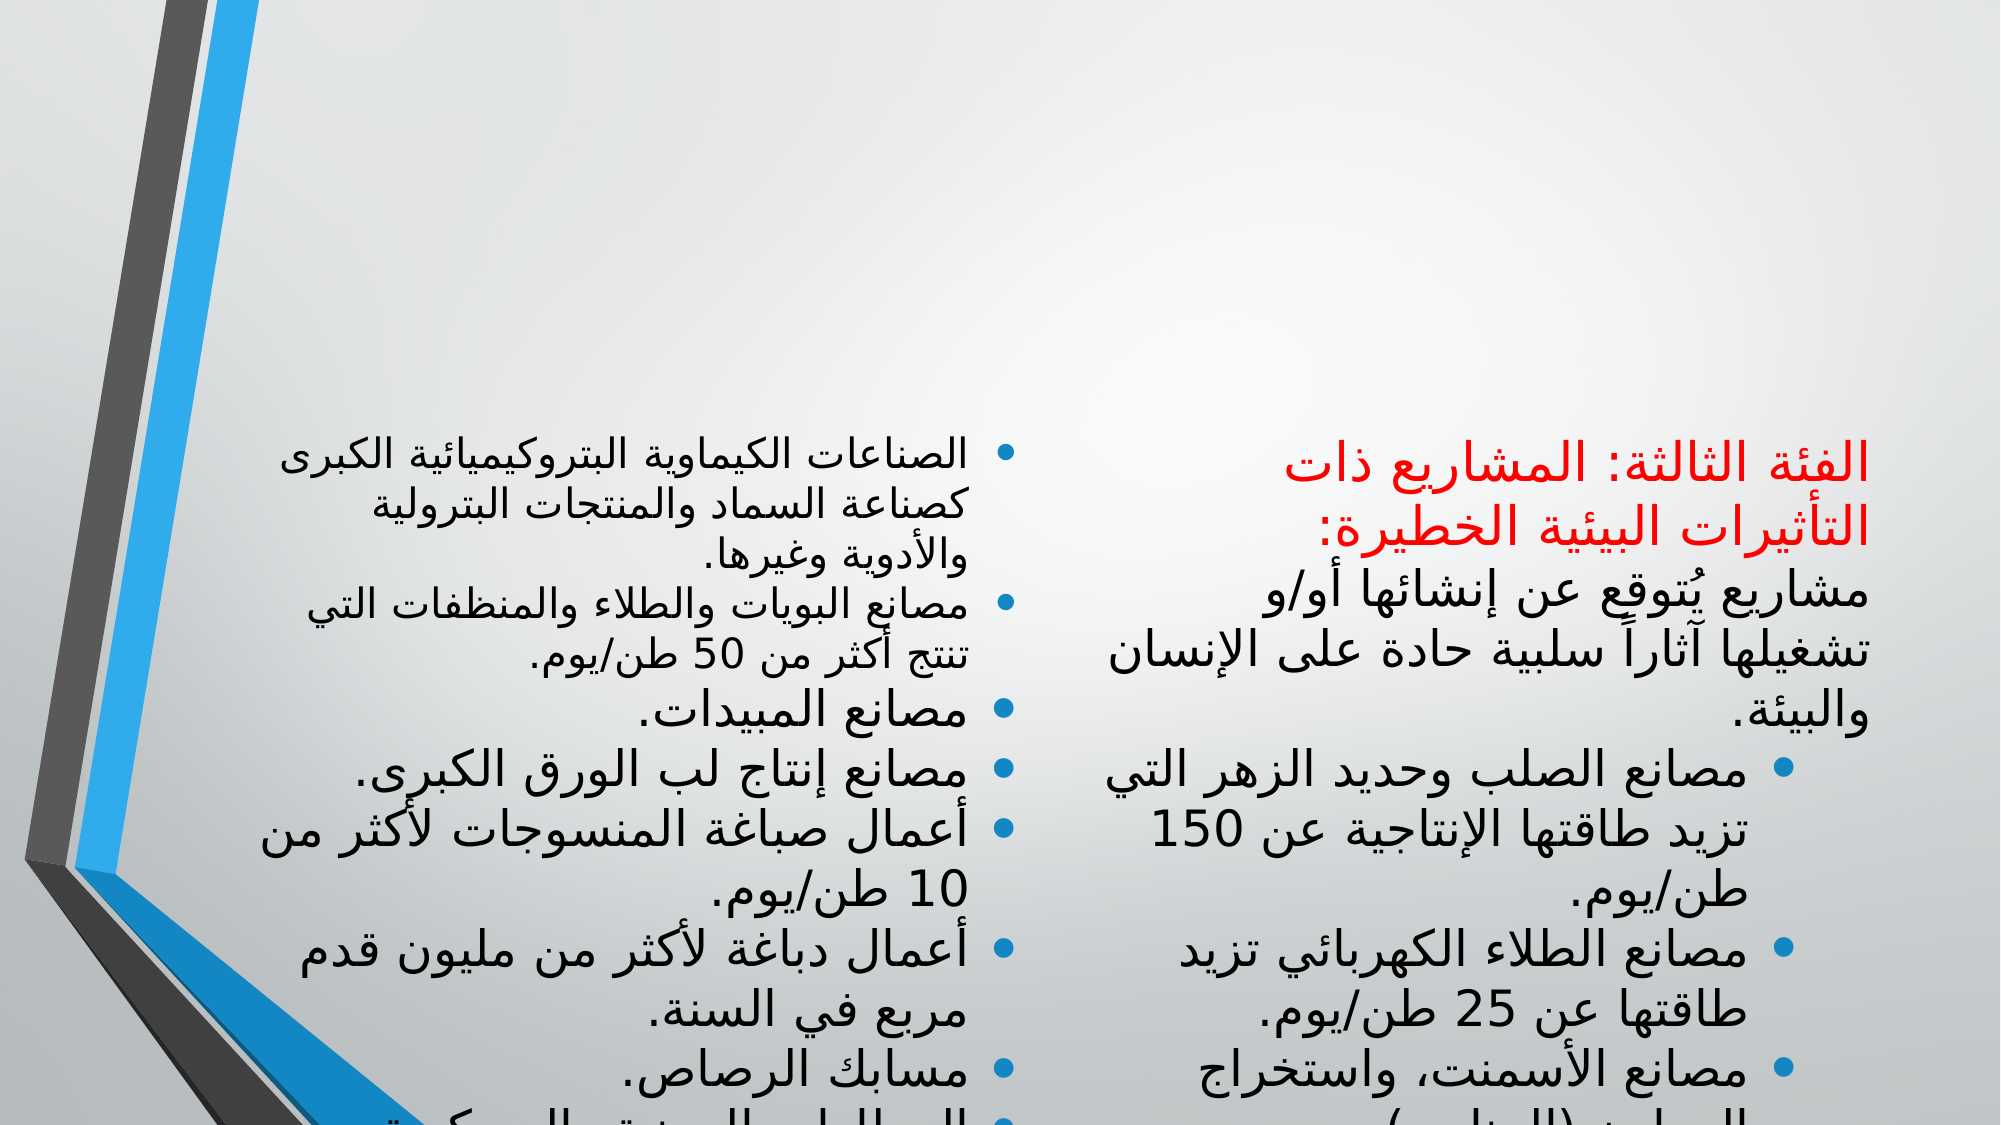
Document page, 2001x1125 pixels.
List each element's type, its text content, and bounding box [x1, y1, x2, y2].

list الصناعات الكيماوية البتروكيميائية الكبرى كصناعة السماد والمنتجات البترولية والأدوية وغيرها. مصانع البويات والطلاء والمنظفات التي تنتج أكثر من 50 طن/يوم. مصانع المبيدات. مصانع إنتاج لب الورق الكبرى. أعمال صباغة المنسوجات لأكثر من 10 طن/يوم. أعمال دباغة لأكثر من مليون قدم مربع في السنة. مسابك الرصاص. المطارات المدنية والعسكرية. [243, 419, 1083, 950]
list الفئة الثالثة: المشاريع ذات التأثيرات البيئية الخطيرة: مشاريع يُتوقع عن إنشائها أو/و تشغيلها آثاراً سلبية حادة على الإنسان والبيئة. مصانع الصلب وحديد الزهر التي تزيد طاقتها الإنتاجية عن 150 طن/يوم. مصانع الطلاء الكهربائي تزيد طاقتها عن 25 طن/يوم. مصانع الأسمنت، واستخراج المعادن (المناجم). [1083, 419, 1887, 950]
